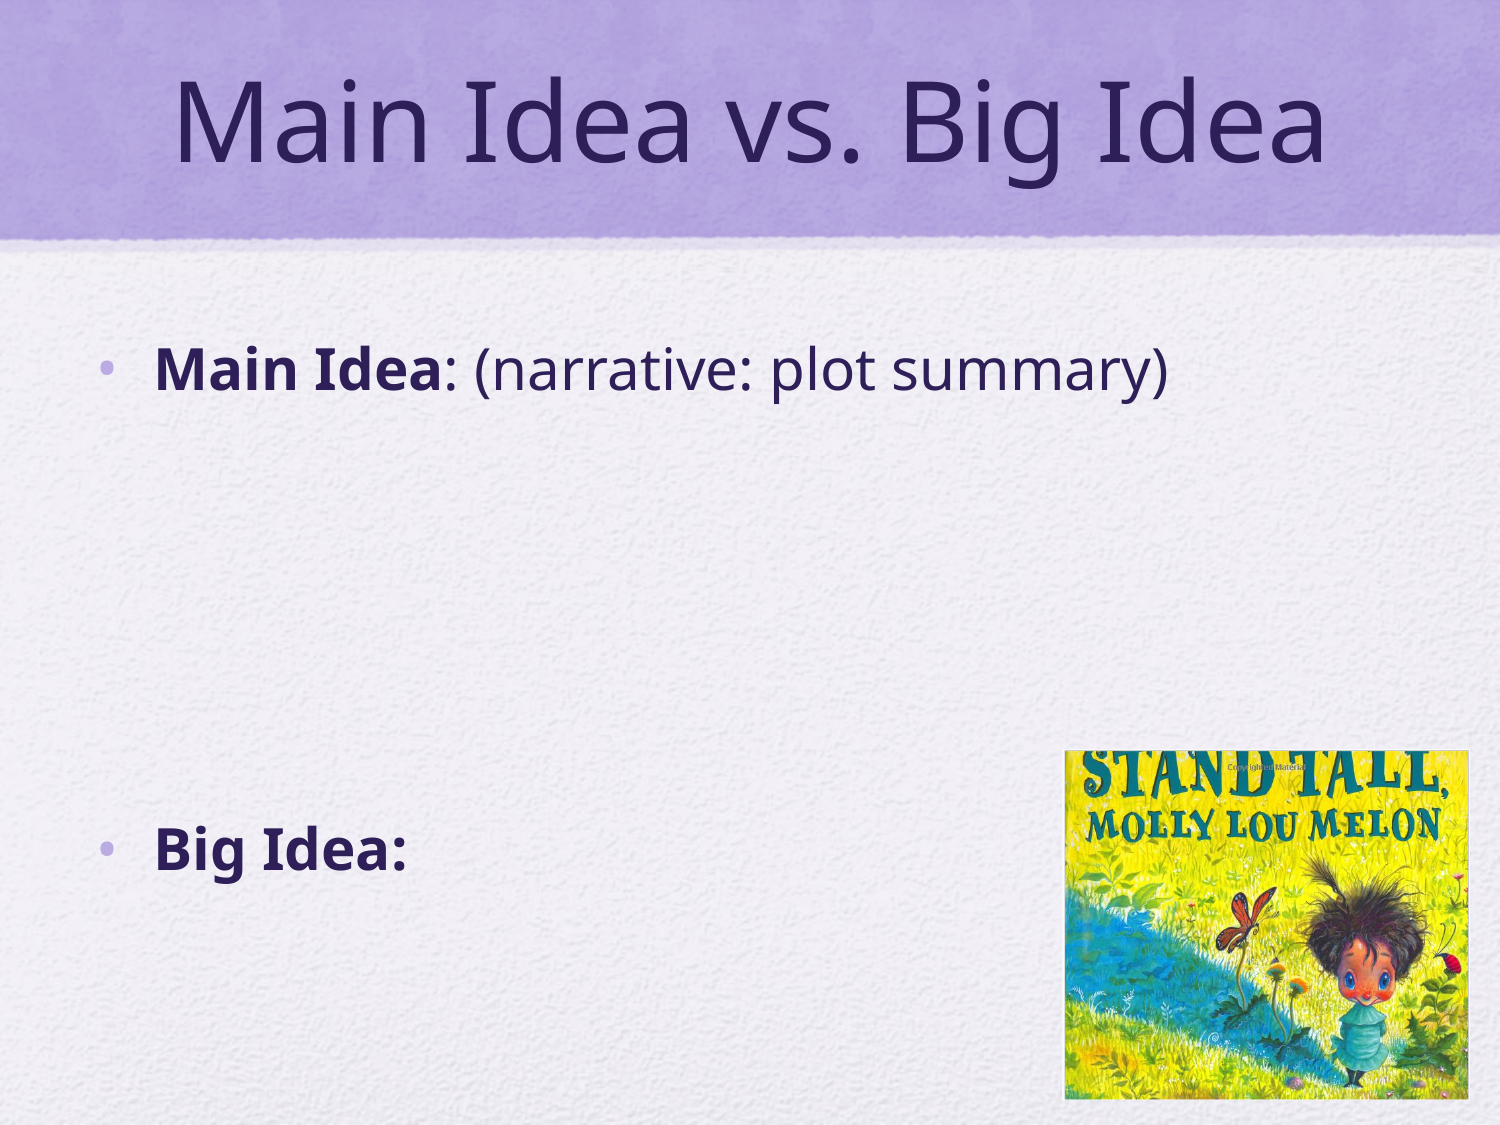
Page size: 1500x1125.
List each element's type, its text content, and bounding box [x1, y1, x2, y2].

picture [0, 225, 1500, 1125]
title Main Idea vs. Big Idea [129, 6, 1372, 239]
list Main Idea: (narrative: plot summary) Big Idea: [81, 324, 1188, 1005]
